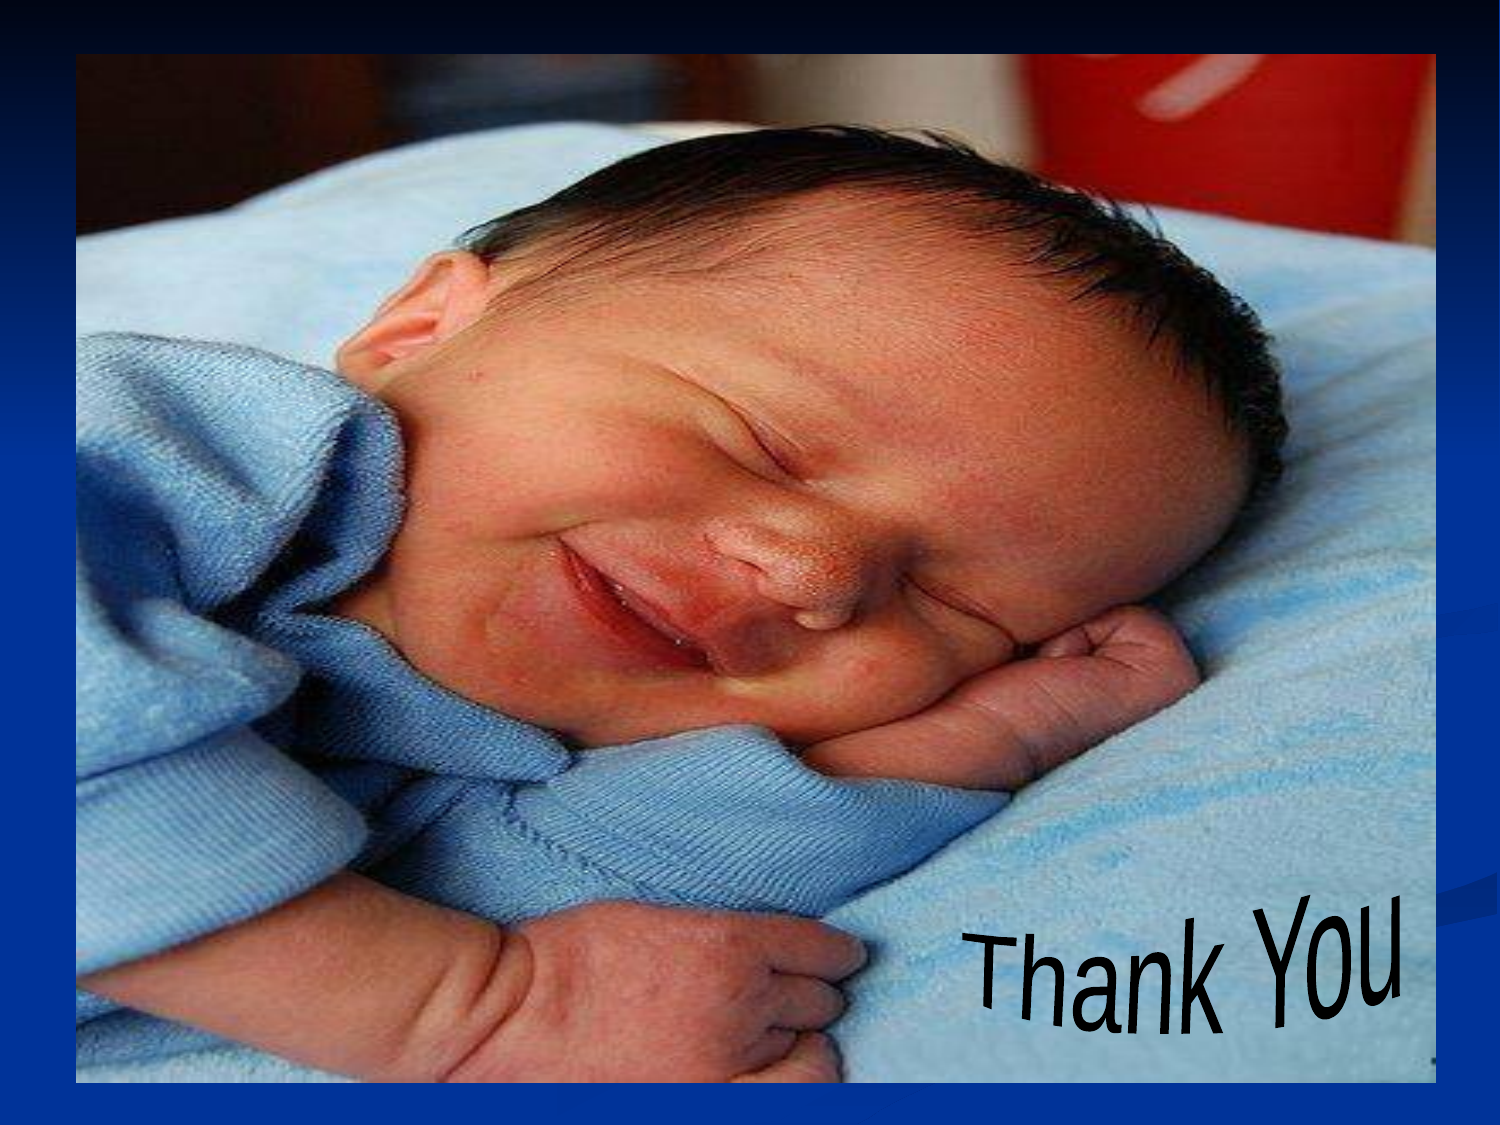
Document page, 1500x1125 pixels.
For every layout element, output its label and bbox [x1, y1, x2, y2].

picture [76, 54, 1436, 1083]
